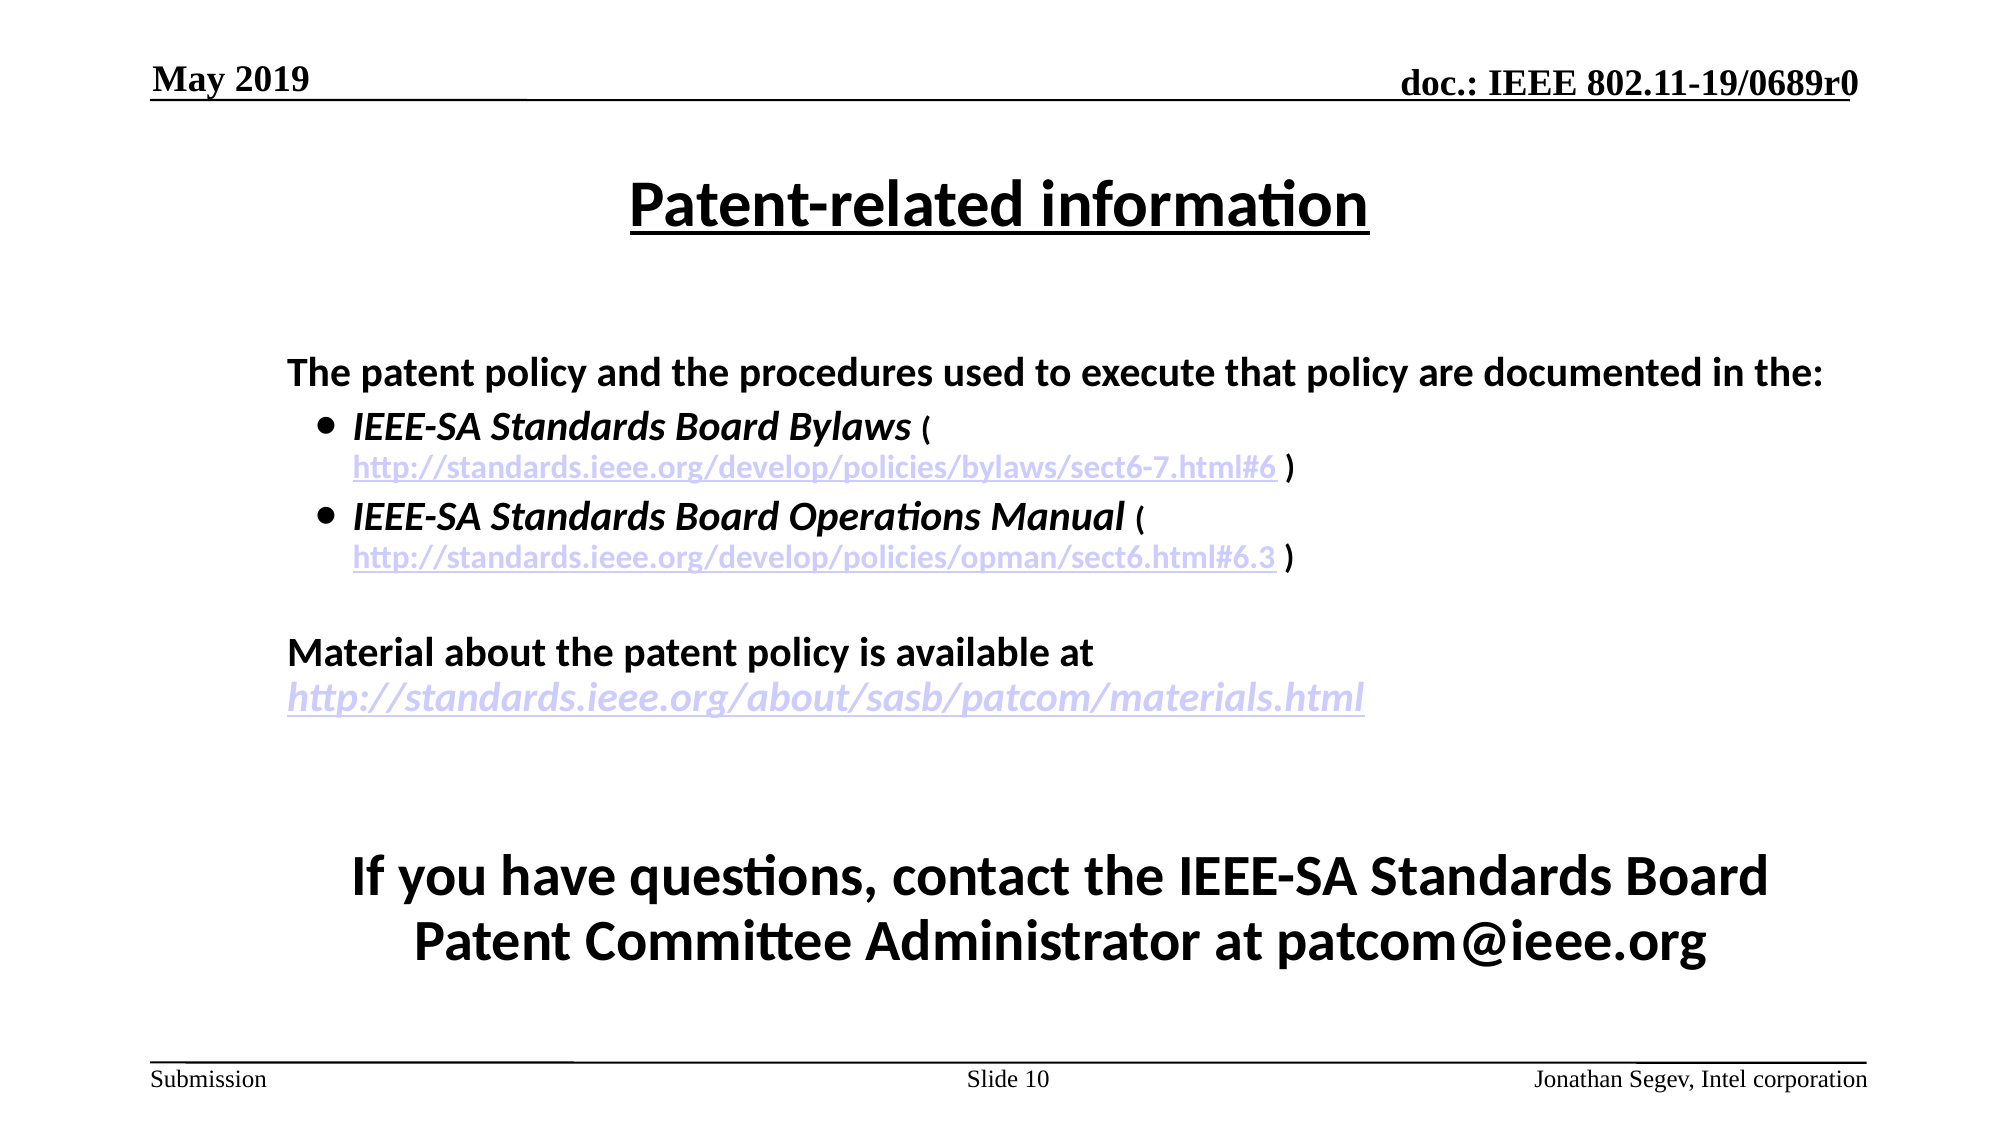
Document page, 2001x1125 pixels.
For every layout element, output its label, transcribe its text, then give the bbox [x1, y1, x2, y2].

footer Jonathan Segev, Intel corporation [1171, 1061, 1869, 1093]
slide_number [152, 54, 563, 100]
slide_number Slide 10 [950, 1061, 1067, 1123]
list The patent policy and the procedures used to execute that policy are documented in the: IEEE-SA Standards Board Bylaws (http://standards.ieee.org/develop/policies/bylaws/sect6-7.html#6 ) IEEE-SA Standards Board Operations Manual (http://standards.ieee.org/develop/policies/opman/sect6.html#6.3 ) Material about the patent policy is available at http://standards.ieee.org/about/sasb/patcom/materials.html If you have questions, contact the IEEE-SA Standards Board Patent Committee Administrator at patcom@ieee.org [149, 324, 1850, 1000]
title Patent-related information [149, 112, 1850, 288]
